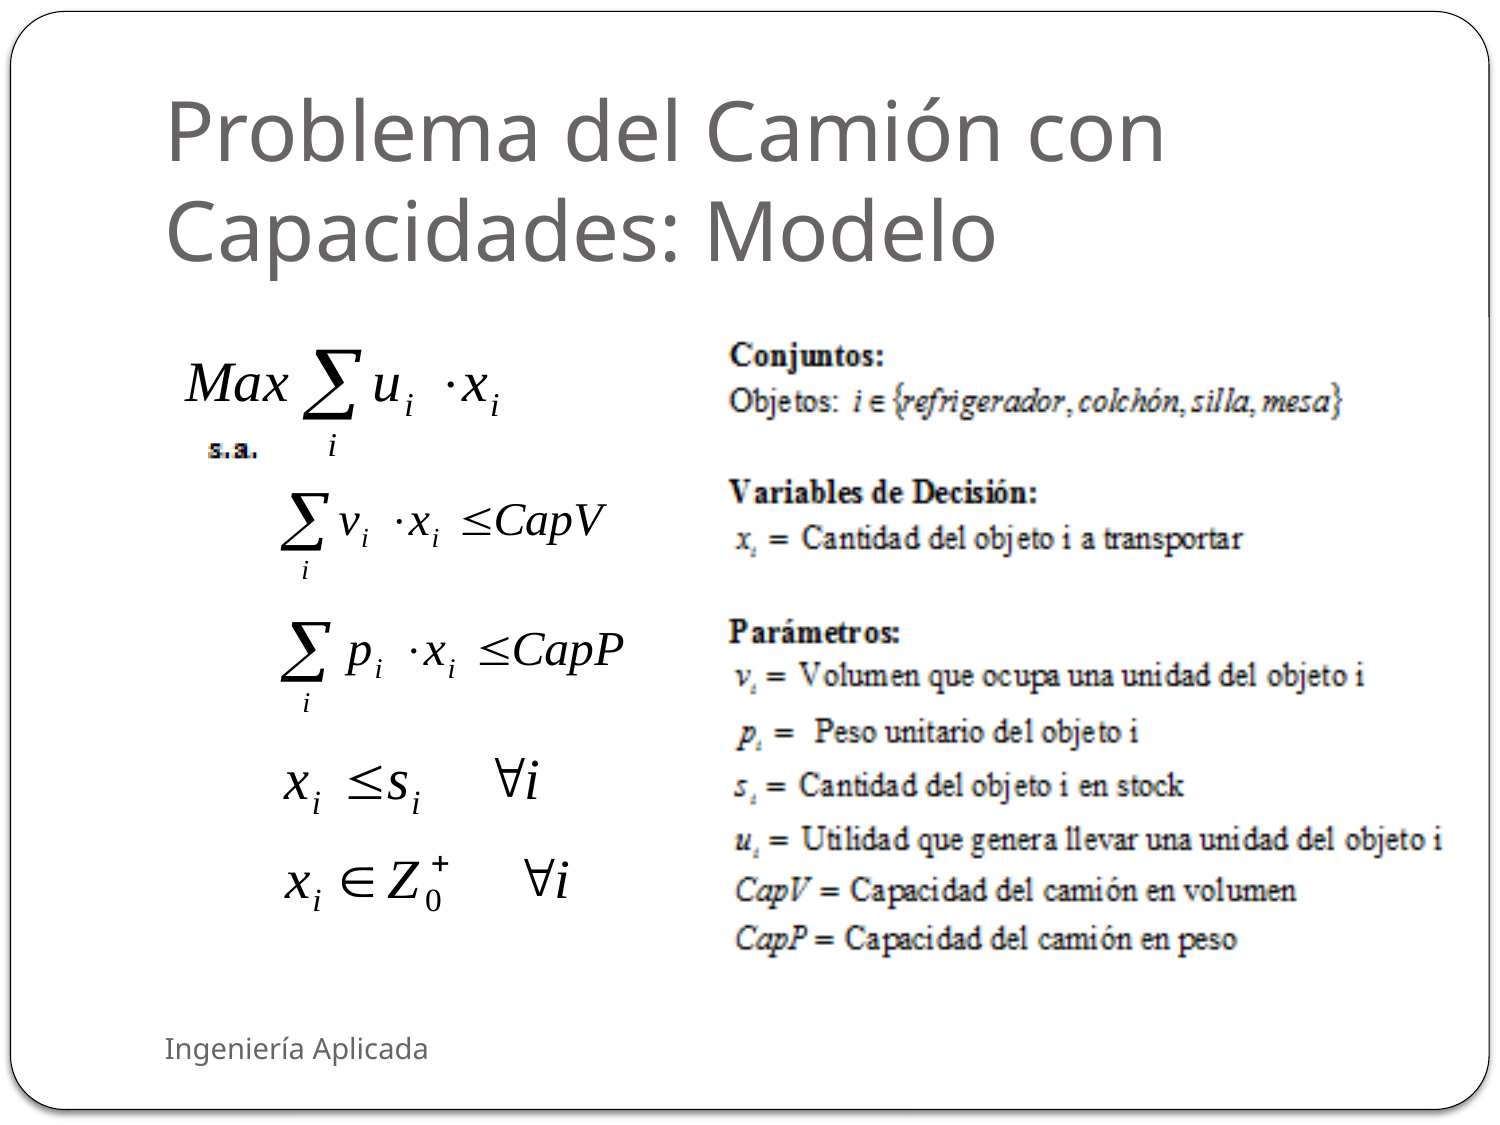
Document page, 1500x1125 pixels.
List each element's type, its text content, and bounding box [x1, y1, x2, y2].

picture [702, 316, 1472, 997]
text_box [273, 837, 585, 926]
footer Ingeniería Aplicada [150, 1012, 800, 1088]
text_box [175, 339, 521, 469]
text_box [273, 612, 634, 723]
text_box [273, 741, 552, 830]
title Problema del Camión con Capacidades: Modelo [150, 46, 1196, 293]
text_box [273, 484, 617, 591]
